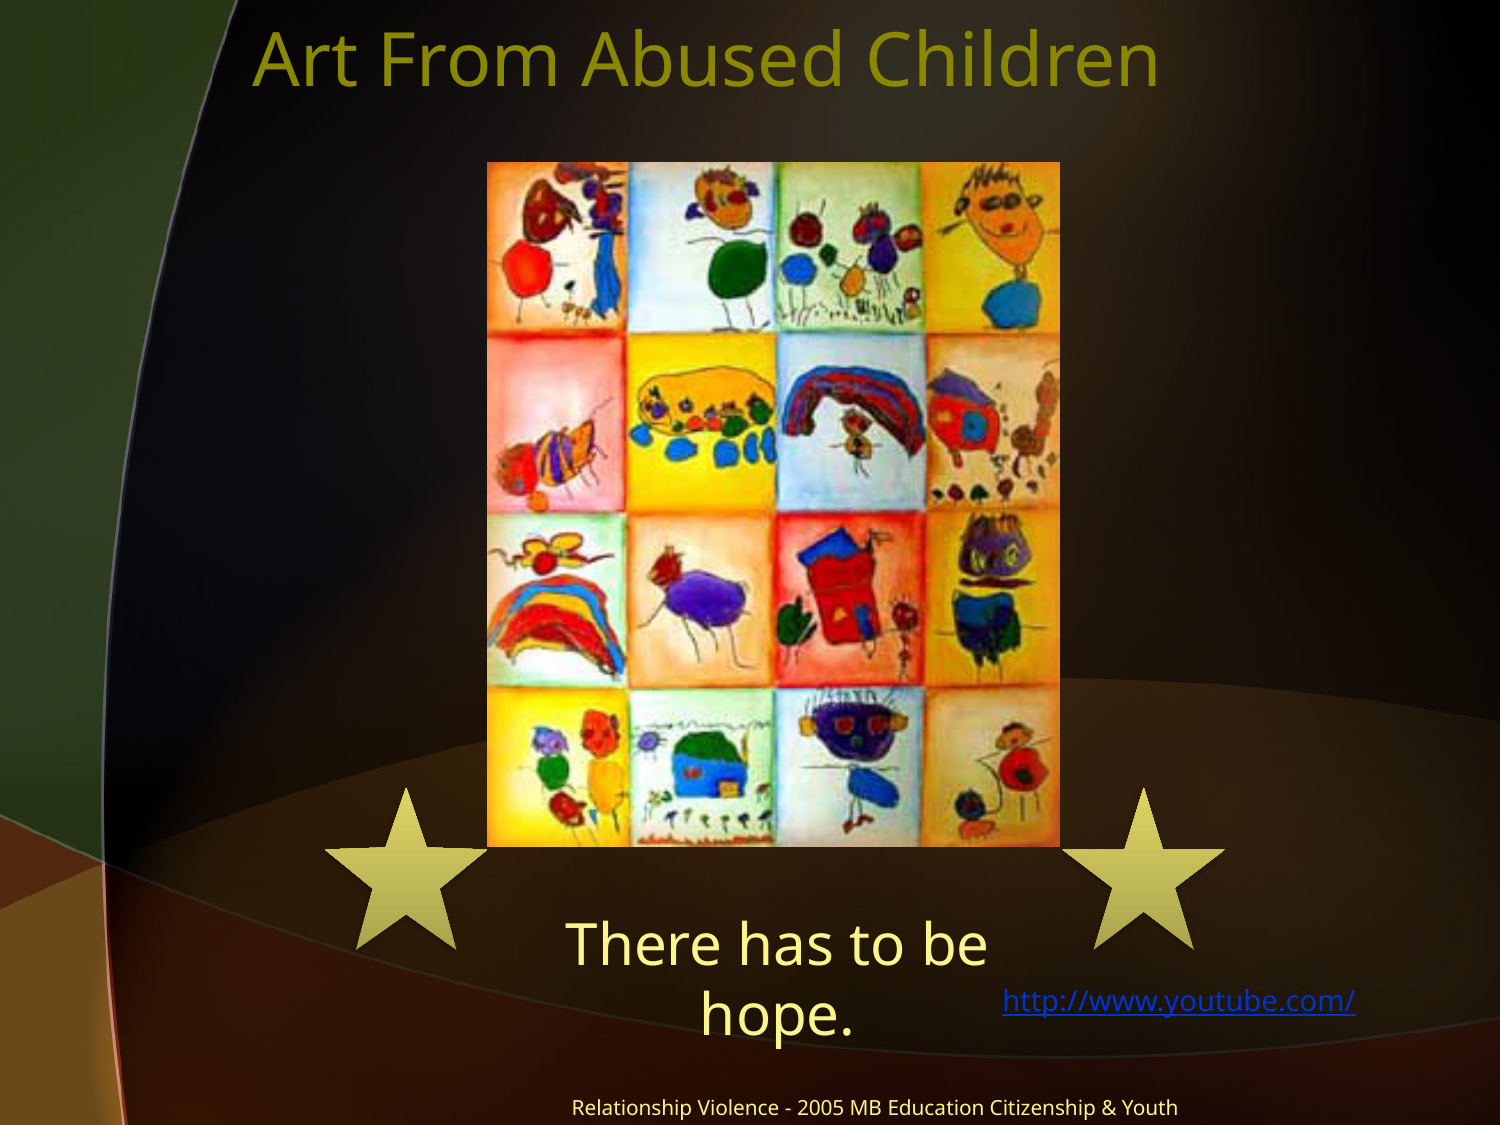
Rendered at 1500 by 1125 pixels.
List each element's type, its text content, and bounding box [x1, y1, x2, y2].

text_box There has to be hope. [474, 899, 1081, 1055]
text_box [1063, 787, 1225, 950]
text_box http://www.youtube.com/ [987, 975, 1500, 1030]
title Art From Abused Children [237, 0, 1500, 113]
picture [0, 0, 1500, 1125]
text_box [324, 787, 485, 950]
footer Relationship Violence - 2005 MB Education Citizenship & Youth [512, 1087, 1238, 1125]
